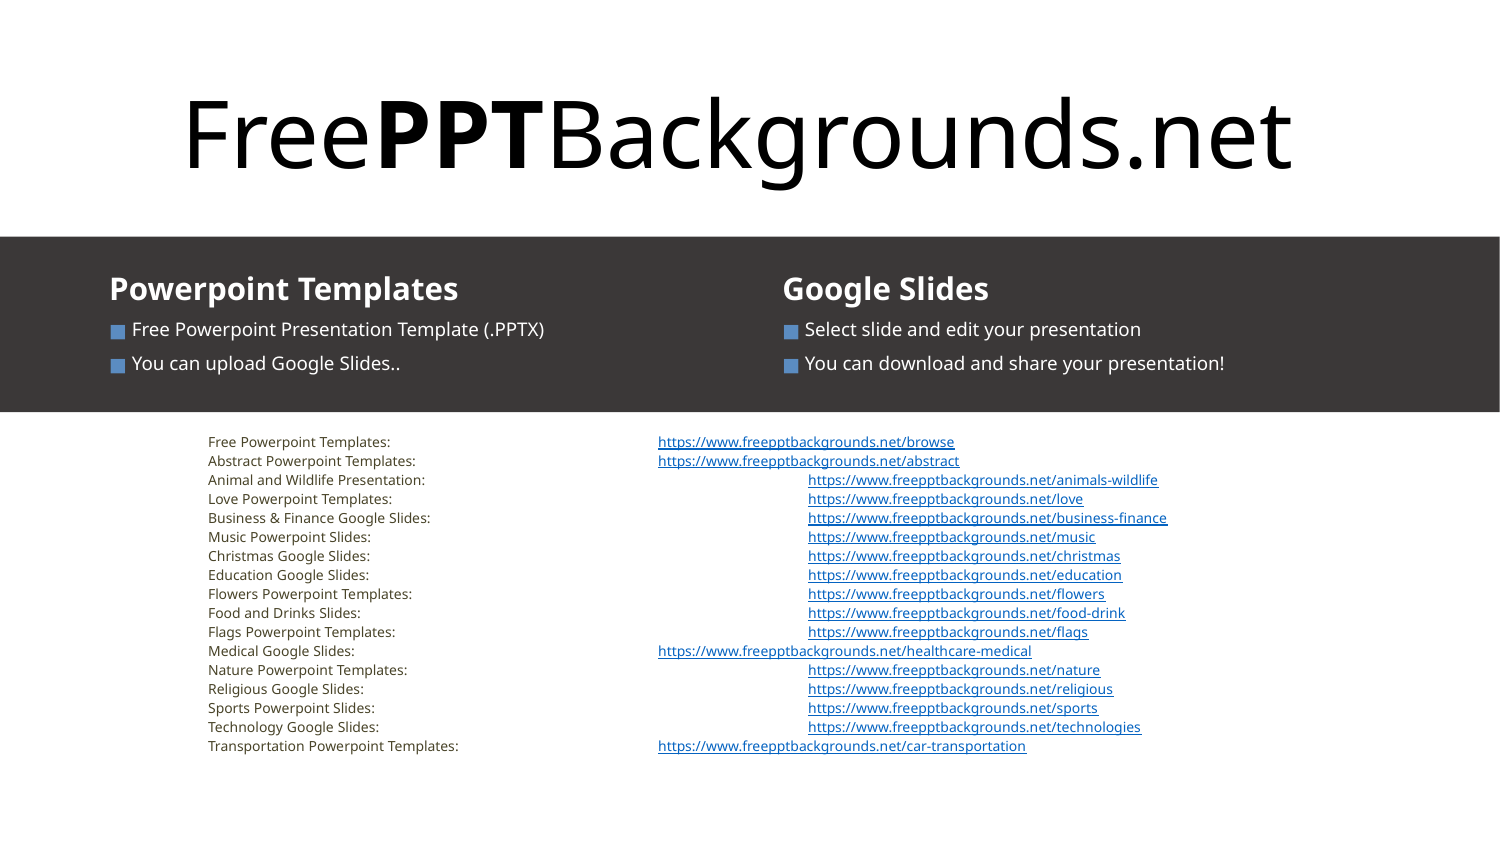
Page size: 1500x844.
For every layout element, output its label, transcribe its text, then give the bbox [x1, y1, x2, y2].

text_box [0, 236, 1500, 413]
text_box Powerpoint Templates Free Powerpoint Presentation Template (.PPTX) You can upload Google Slides.. [97, 263, 750, 385]
text_box Free Powerpoint Templates: https://www.freepptbackgrounds.net/browse Abstract Powerpoint Templates: https://www.freepptbackgrounds.net/abstract Animal and Wildlife Presentation: https://www.freepptbackgrounds.net/animals-wildlife Love Powerpoint Templates: https://www.freepptbackgrounds.net/love Business & Finance Google Slides: https://www.freepptbackgrounds.net/business-finance Music Powerpoint Slides: https://www.freepptbackgrounds.net/music Christmas Google Slides: https://www.freepptbackgrounds.net/christmas Education Google Slides: https://www.freepptbackgrounds.net/education Flowers Powerpoint Templates: https://www.freepptbackgrounds.net/flowers Food and Drinks Slides: https://www.freepptbackgrounds.net/food-drink Flags Powerpoint Templates: https://www.freepptbackgrounds.net/flags Medical Google Slides: https://www.freepptbackgrounds.net/healthcare-medical Nature Powerpoint Templates: https://www.freepptbackgrounds.net/nature Religious Google Slides: https://www.freepptbackgrounds.net/religious Sports Powerpoint Slides: https://www.freepptbackgrounds.net/sports Technology Google Slides: https://www.freepptbackgrounds.net/technologies Transportation Powerpoint Templates: https://www.freepptbackgrounds.net/car-transportation [196, 415, 1424, 774]
text_box Google Slides Select slide and edit your presentation You can download and share your presentation! [771, 263, 1424, 385]
text_box FreePPTBackgrounds.net [116, 69, 1360, 195]
